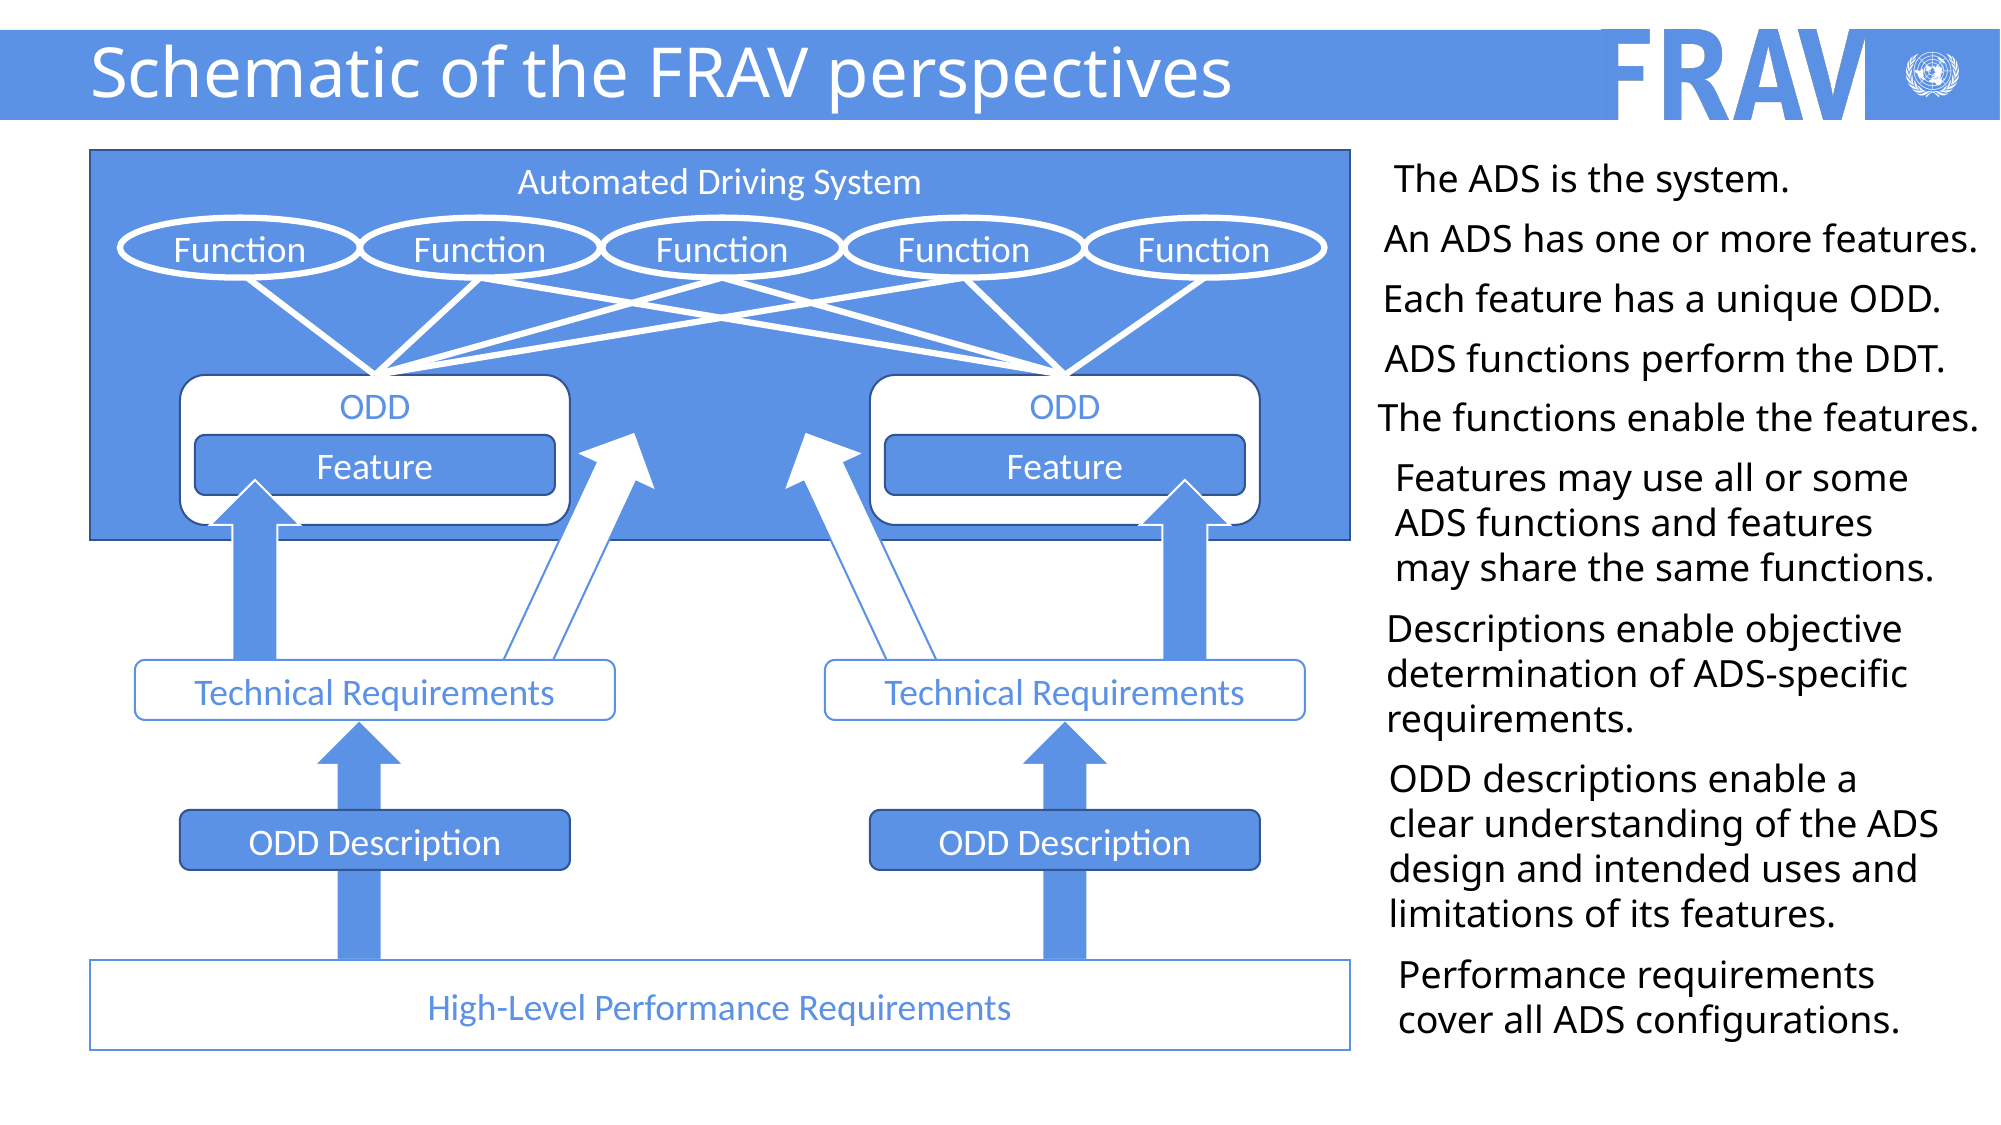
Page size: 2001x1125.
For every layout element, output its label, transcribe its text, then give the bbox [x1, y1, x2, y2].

text_box [781, 430, 937, 658]
text_box ODD [178, 373, 571, 526]
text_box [119, 217, 1325, 278]
text_box [207, 478, 303, 658]
text_box Feature [193, 433, 556, 496]
text_box [1137, 478, 1233, 658]
text_box Performance requirements cover all ADS configurations. [1383, 943, 1978, 1049]
text_box [335, 871, 383, 959]
text_box [311, 721, 407, 808]
picture [1601, 29, 2000, 120]
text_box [247, 277, 479, 375]
text_box An ADS has one or more features. [1368, 207, 1994, 268]
text_box [1017, 721, 1113, 808]
text_box Each feature has a unique ODD. [1367, 267, 1957, 328]
text_box Automated Driving System [89, 149, 1351, 541]
text_box The functions enable the features. [1362, 386, 1995, 447]
text_box ODD Description [178, 808, 571, 871]
title Schematic of the FRAV perspectives [75, 29, 1425, 120]
text_box ADS functions perform the DDT. [1369, 327, 1962, 386]
text_box ODD Description [868, 808, 1261, 871]
text_box Technical Requirements [823, 658, 1306, 721]
text_box Descriptions enable objective determination of ADS-specific requirements. [1371, 597, 1947, 747]
text_box Feature [883, 433, 1246, 496]
text_box Features may use all or some ADS functions and features may share the same functions. [1380, 446, 1964, 597]
text_box The ADS is the system. [1379, 147, 1806, 207]
text_box [1041, 871, 1089, 959]
text_box Technical Requirements [133, 658, 616, 721]
text_box ODD [868, 373, 1261, 526]
text_box High-Level Performance Requirements [89, 959, 1351, 1051]
text_box [503, 430, 659, 658]
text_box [479, 277, 1205, 375]
text_box ODD descriptions enable a clear understanding of the ADS design and intended uses and limitations of its features. [1373, 747, 1958, 943]
